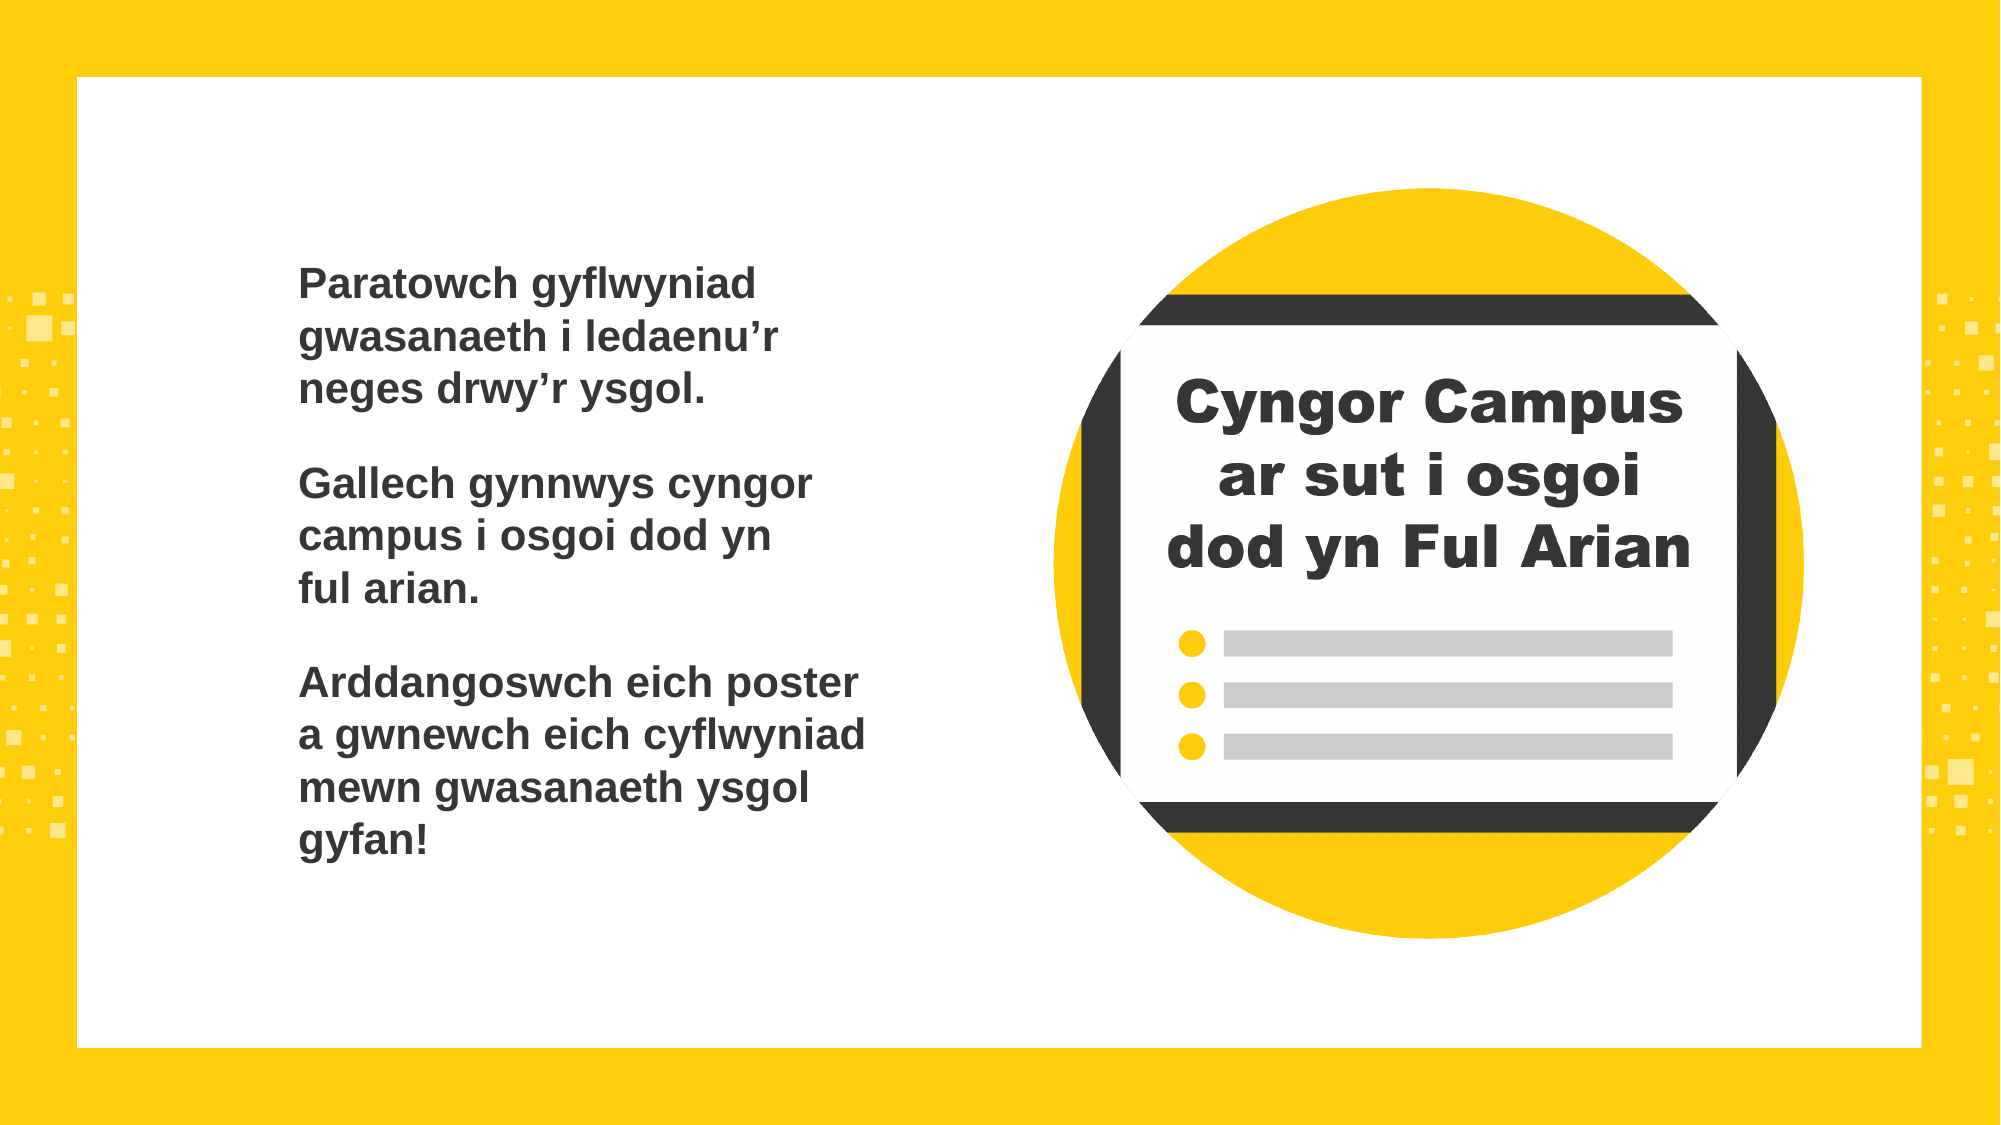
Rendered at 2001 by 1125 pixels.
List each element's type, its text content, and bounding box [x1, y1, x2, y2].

picture [1053, 188, 1804, 939]
text_box Paratowch gyflwyniad gwasanaeth i ledaenu’r neges drwy’r ysgol. Gallech gynnwys cyngor campus i osgoi dod yn ful arian. Arddangoswch eich poster a gwnewch eich cyflwyniad mewn gwasanaeth ysgol gyfan! [283, 247, 888, 871]
